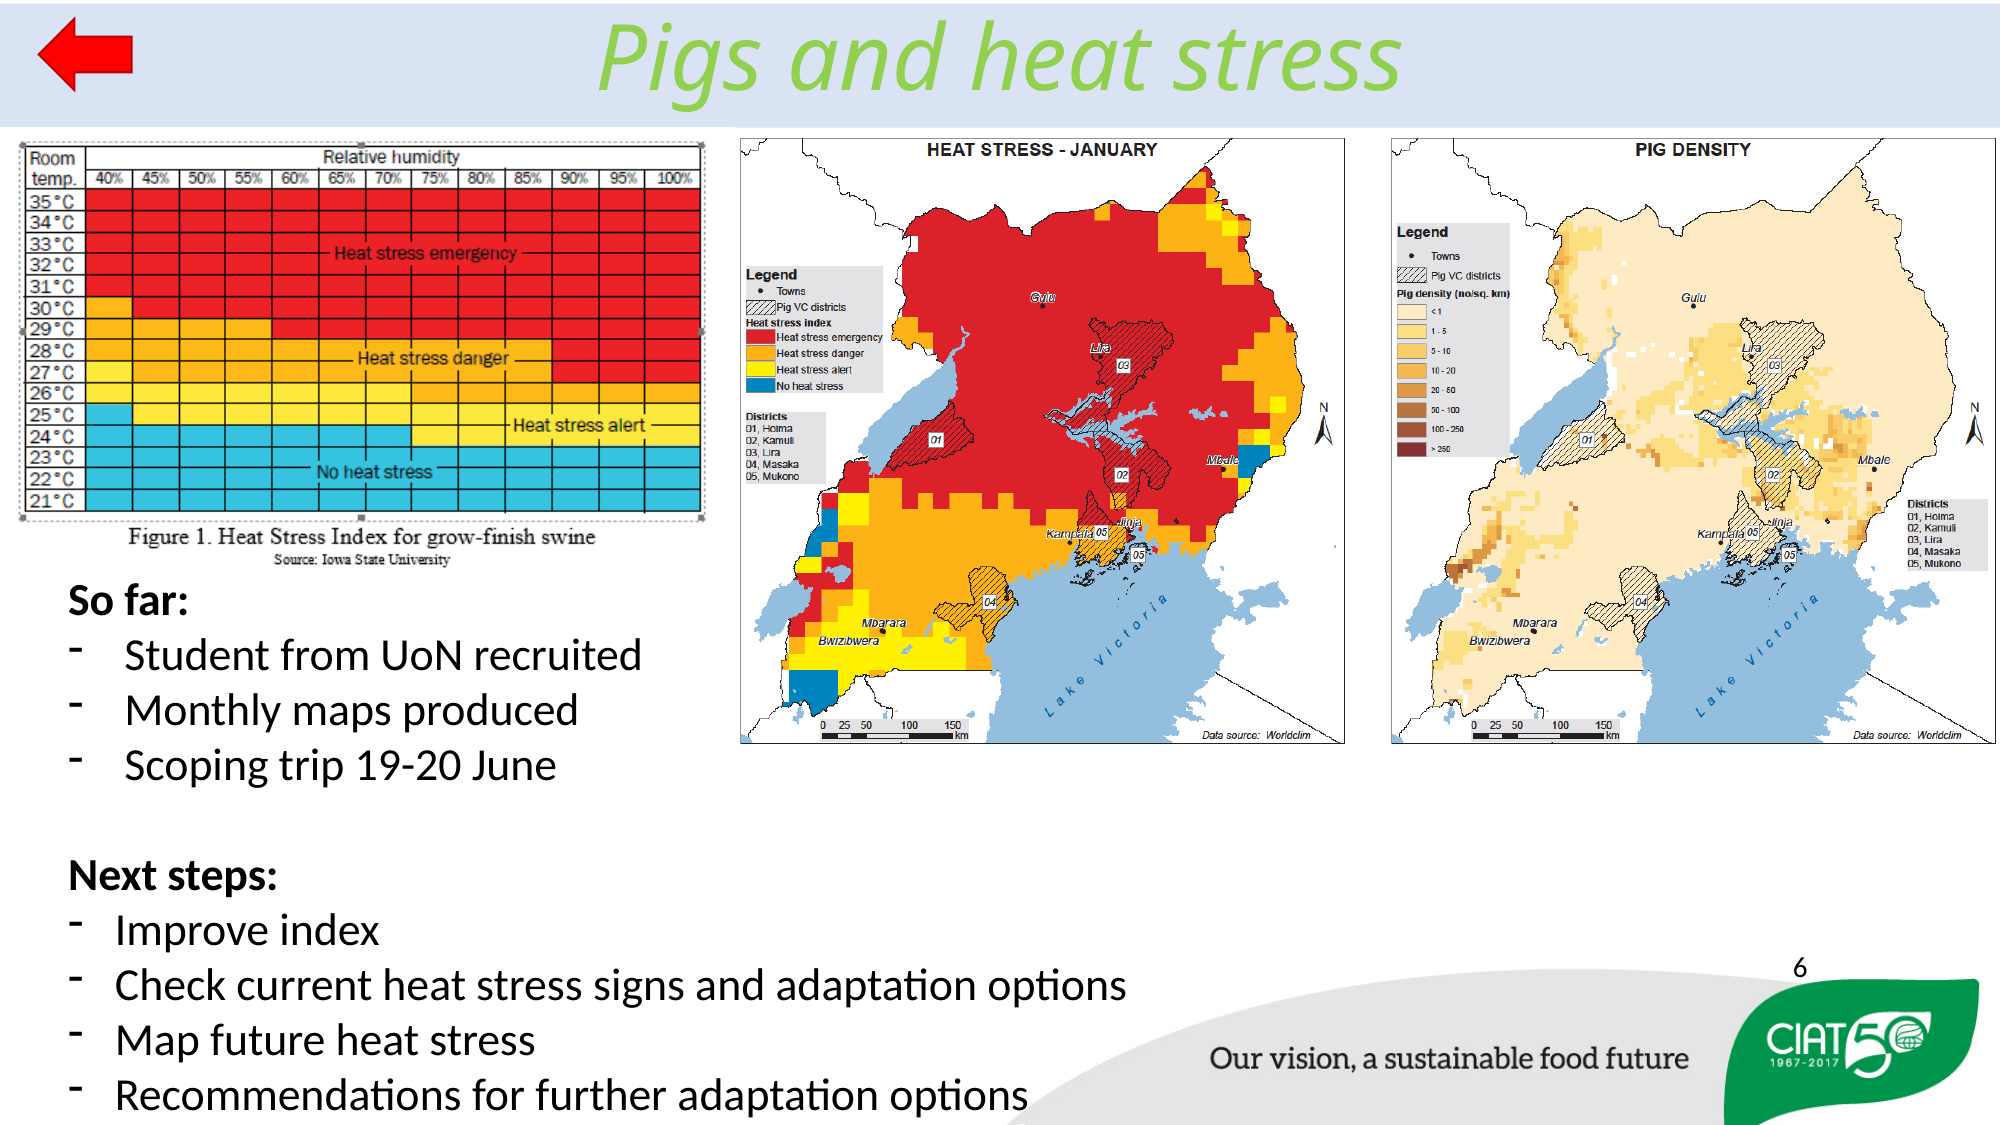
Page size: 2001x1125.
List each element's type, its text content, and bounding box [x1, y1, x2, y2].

picture [0, 127, 2000, 1125]
slide_number 6 [1778, 940, 1912, 1026]
text_box [37, 16, 133, 93]
text_box So far: Student from UoN recruited Monthly maps produced Scoping trip 19-20 June Next steps: Improve index Check current heat stress signs and adaptation options Map future heat stress Recommendations for further adaptation options [53, 585, 1143, 1125]
title Pigs and heat stress [0, 3, 2000, 128]
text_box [1386, 133, 2000, 748]
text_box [734, 133, 1349, 748]
